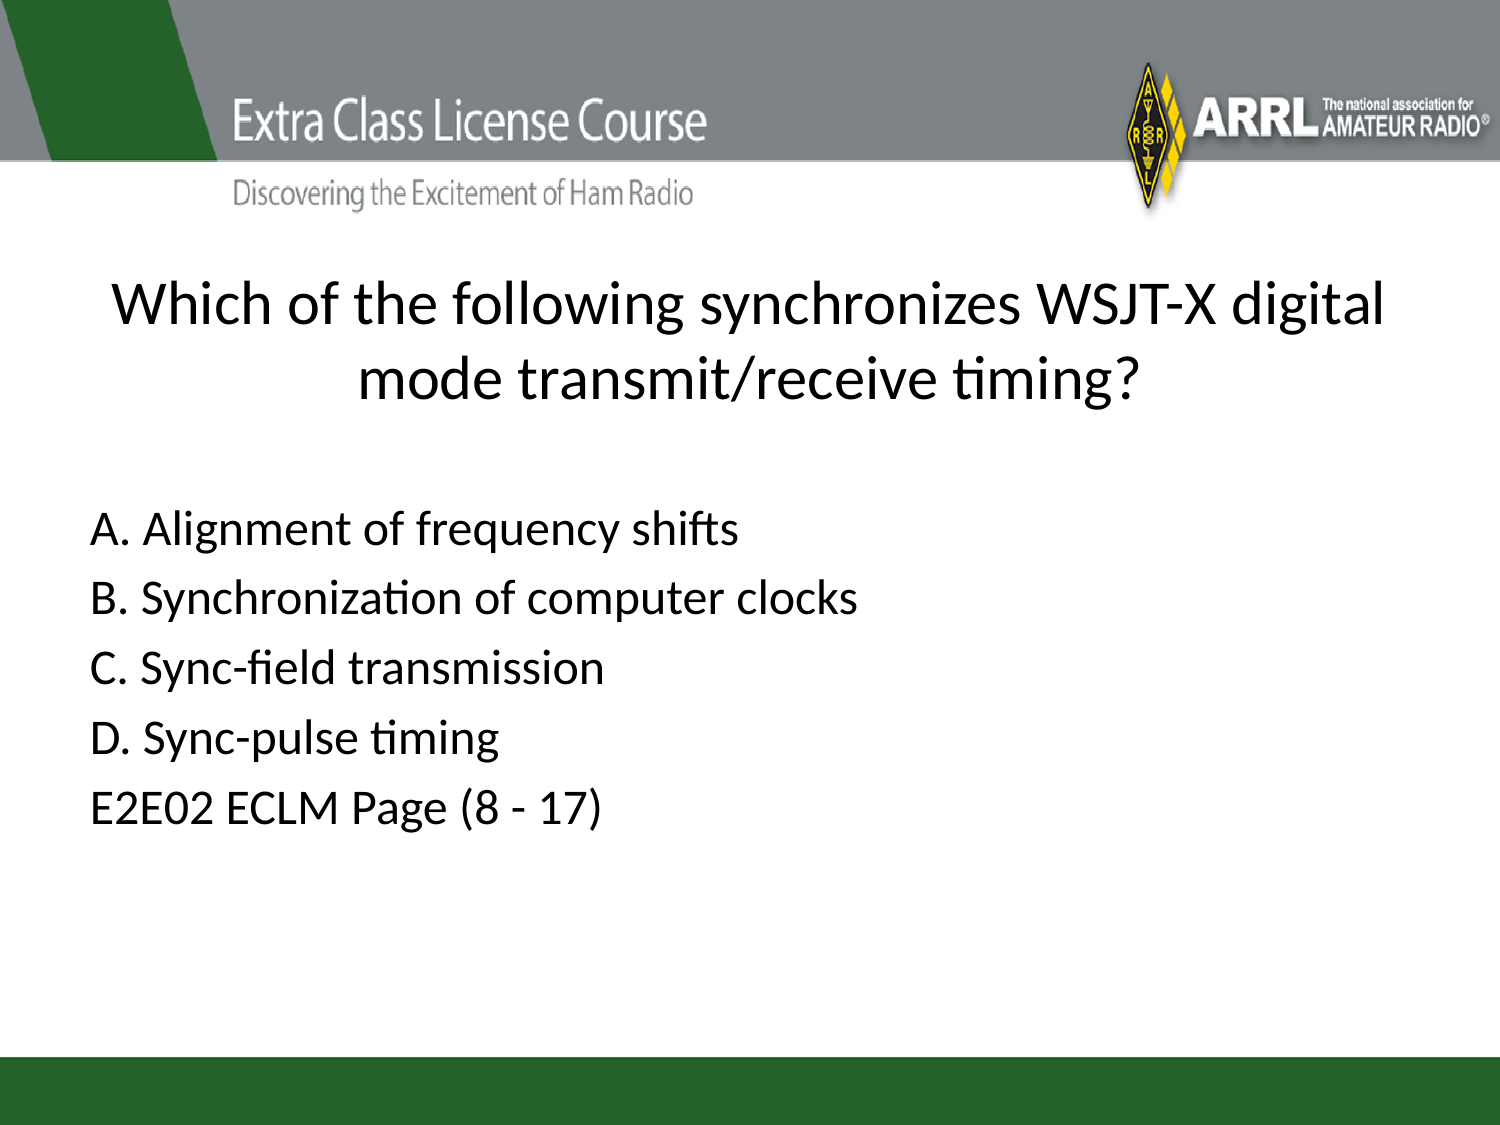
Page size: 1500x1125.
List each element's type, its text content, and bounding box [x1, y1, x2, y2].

picture [0, 0, 1500, 1125]
list A. Alignment of frequency shifts B. Synchronization of computer clocks C. Sync-field transmission D. Sync-pulse timing E2E02 ECLM Page (8 - 17) [75, 487, 1425, 1005]
title Which of the following synchronizes WSJT-X digital mode transmit/receive timing? [75, 254, 1425, 435]
